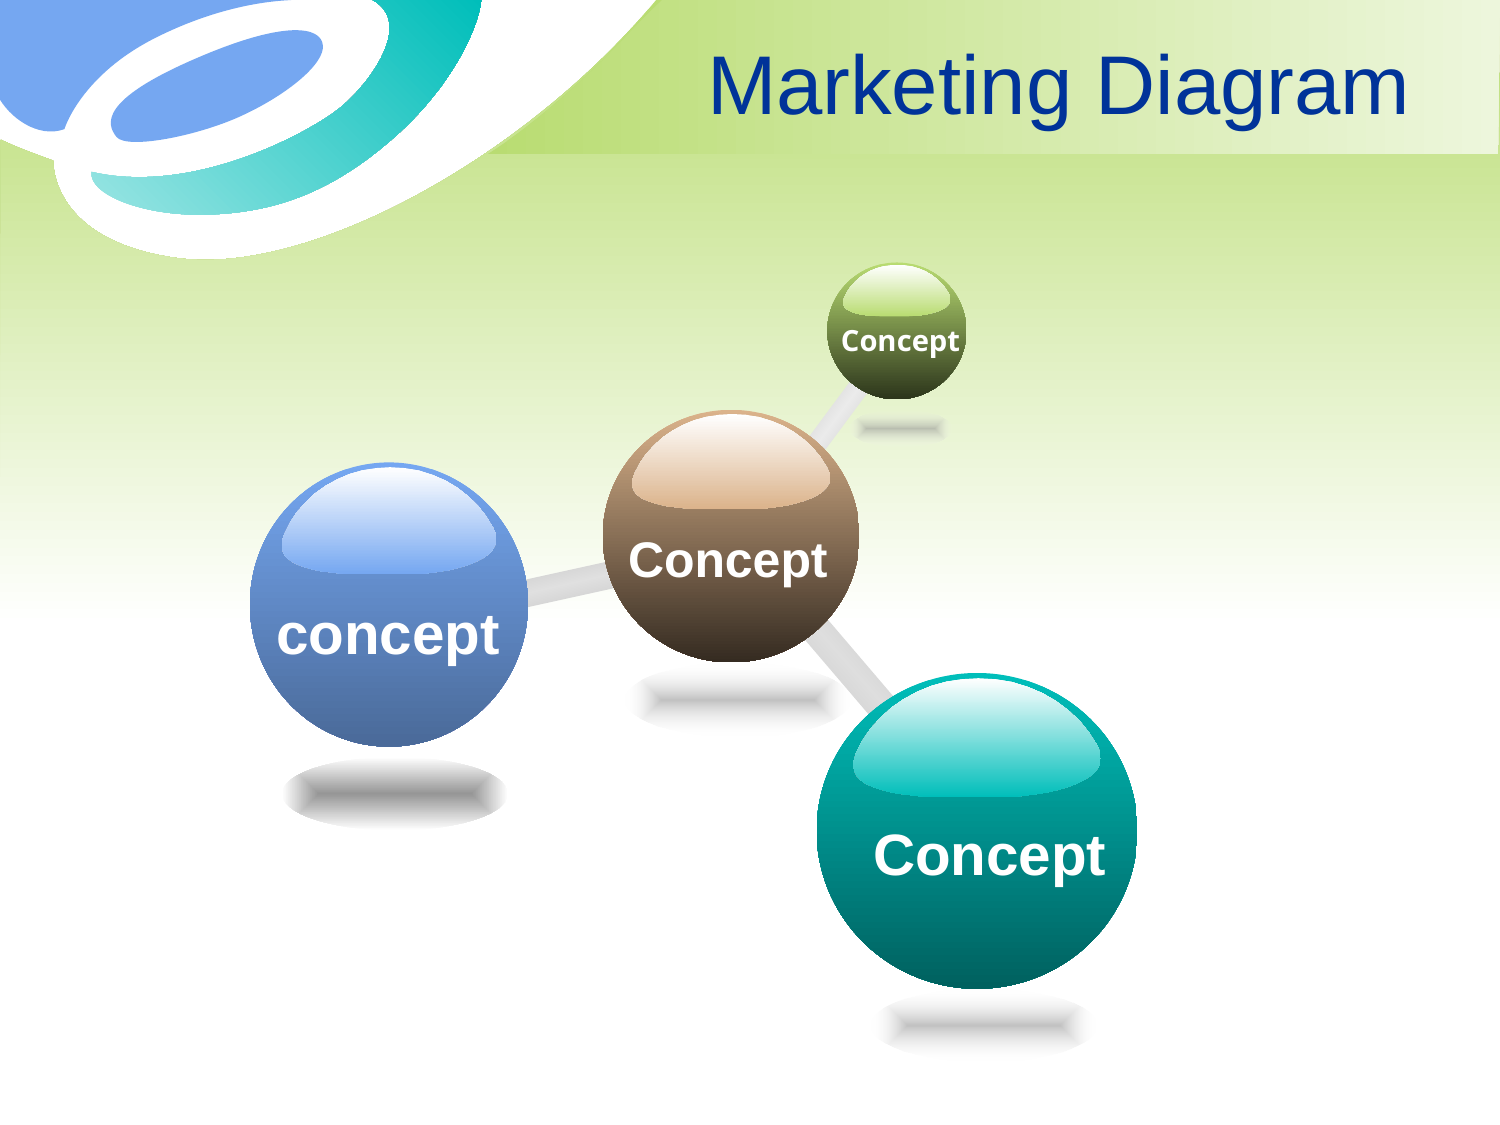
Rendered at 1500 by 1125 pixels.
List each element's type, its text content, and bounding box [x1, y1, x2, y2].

title Marketing Diagram [99, 24, 1425, 138]
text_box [249, 262, 1138, 1063]
